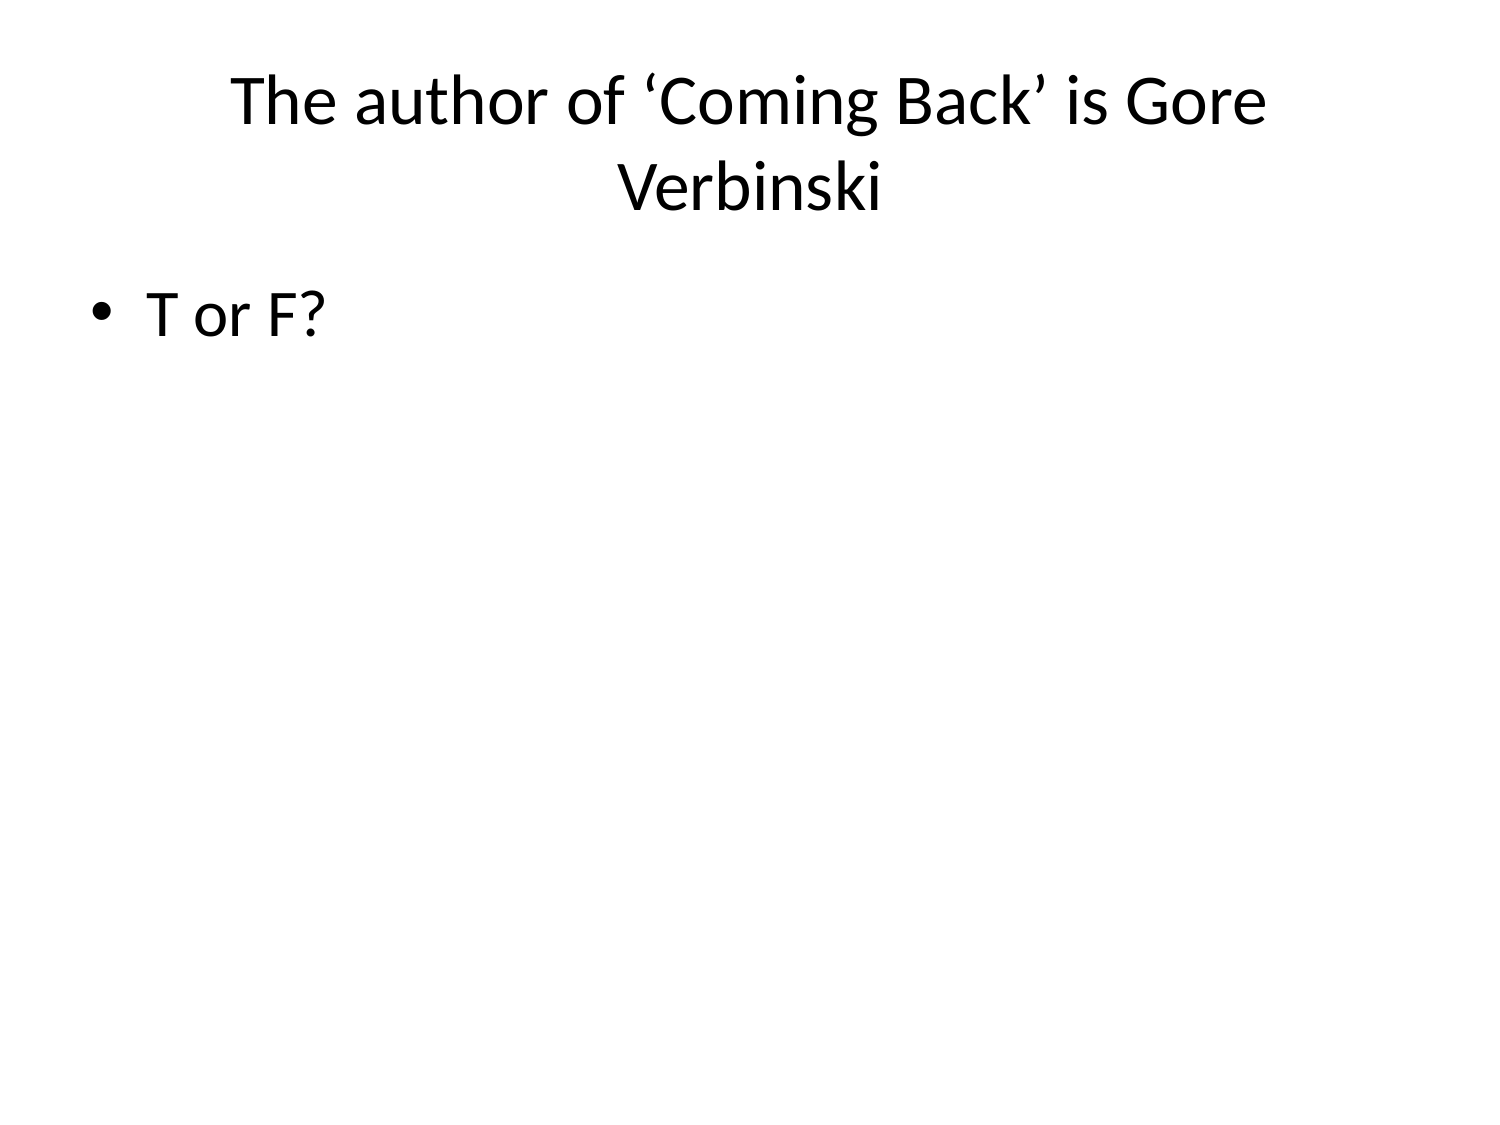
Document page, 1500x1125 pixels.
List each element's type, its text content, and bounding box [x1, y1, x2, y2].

title The author of ‘Coming Back’ is Gore Verbinski [75, 45, 1425, 233]
list T or F? [75, 262, 1425, 1005]
